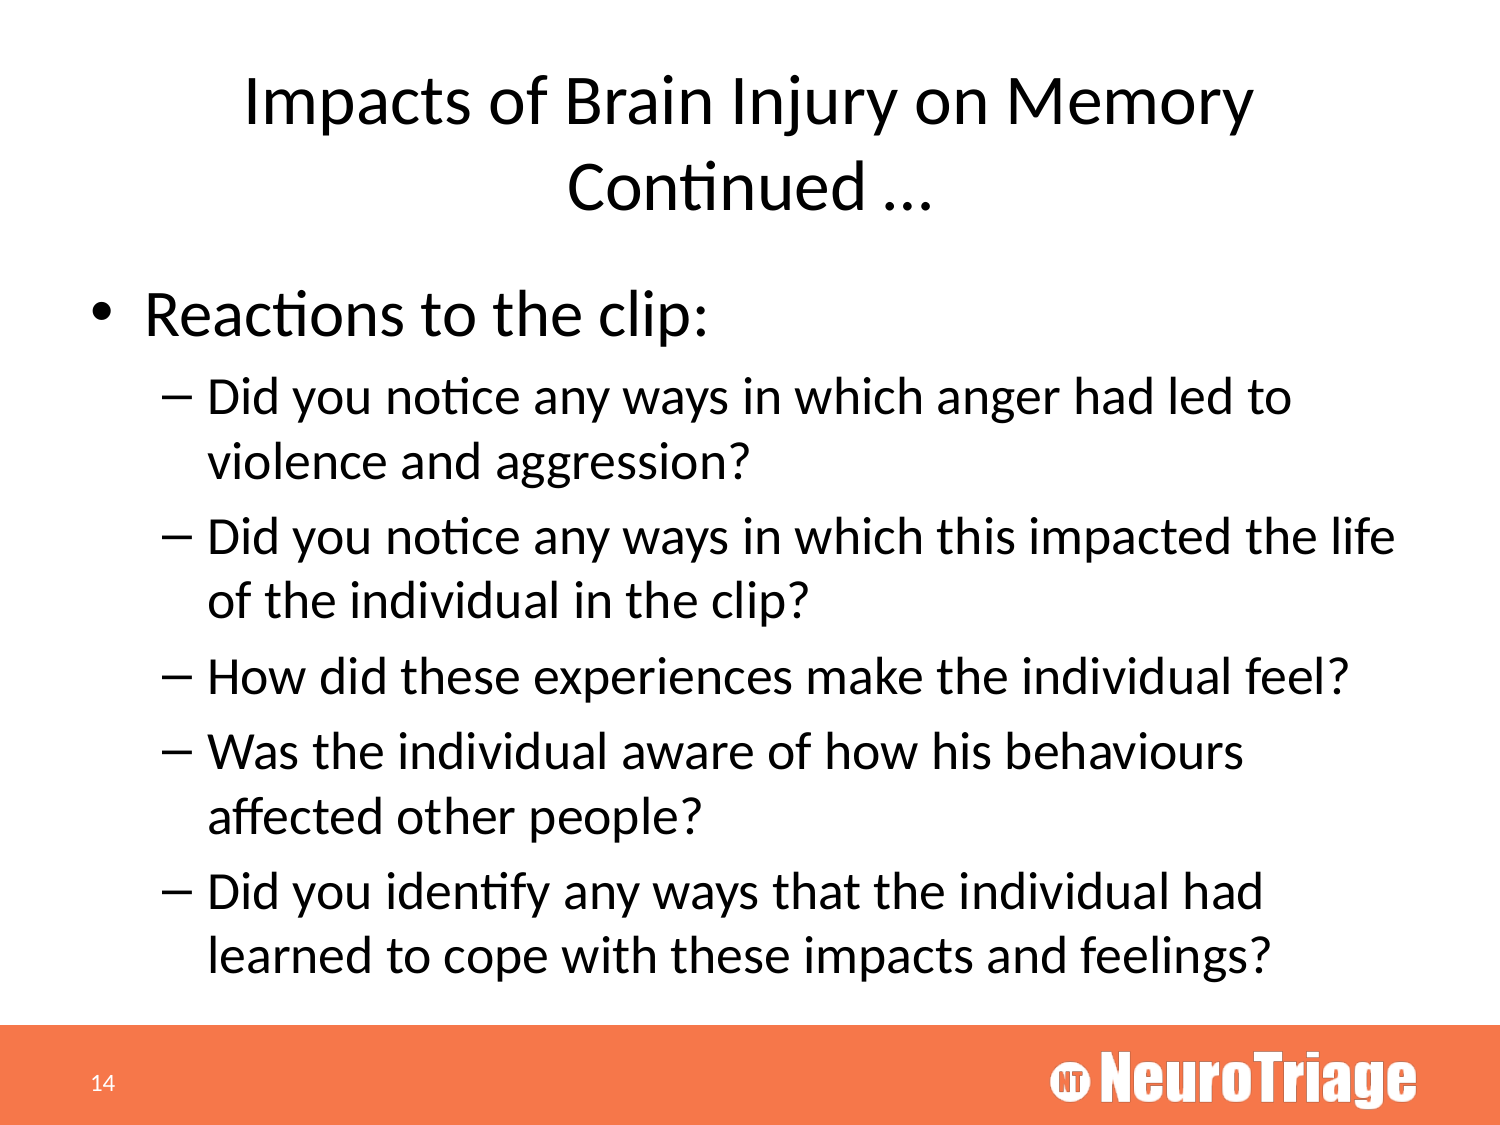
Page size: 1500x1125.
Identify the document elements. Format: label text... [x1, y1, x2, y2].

title Impacts of Brain Injury on Memory Continued … [75, 45, 1425, 233]
list Reactions to the clip: Did you notice any ways in which anger had led to violence and aggression? Did you notice any ways in which this impacted the life of the individual in the clip? How did these experiences make the individual feel? Was the individual aware of how his behaviours affected other people? Did you identify any ways that the individual had learned to cope with these impacts and feelings? [75, 262, 1425, 1005]
picture [1037, 1030, 1425, 1125]
slide_number 14 [75, 1051, 425, 1112]
